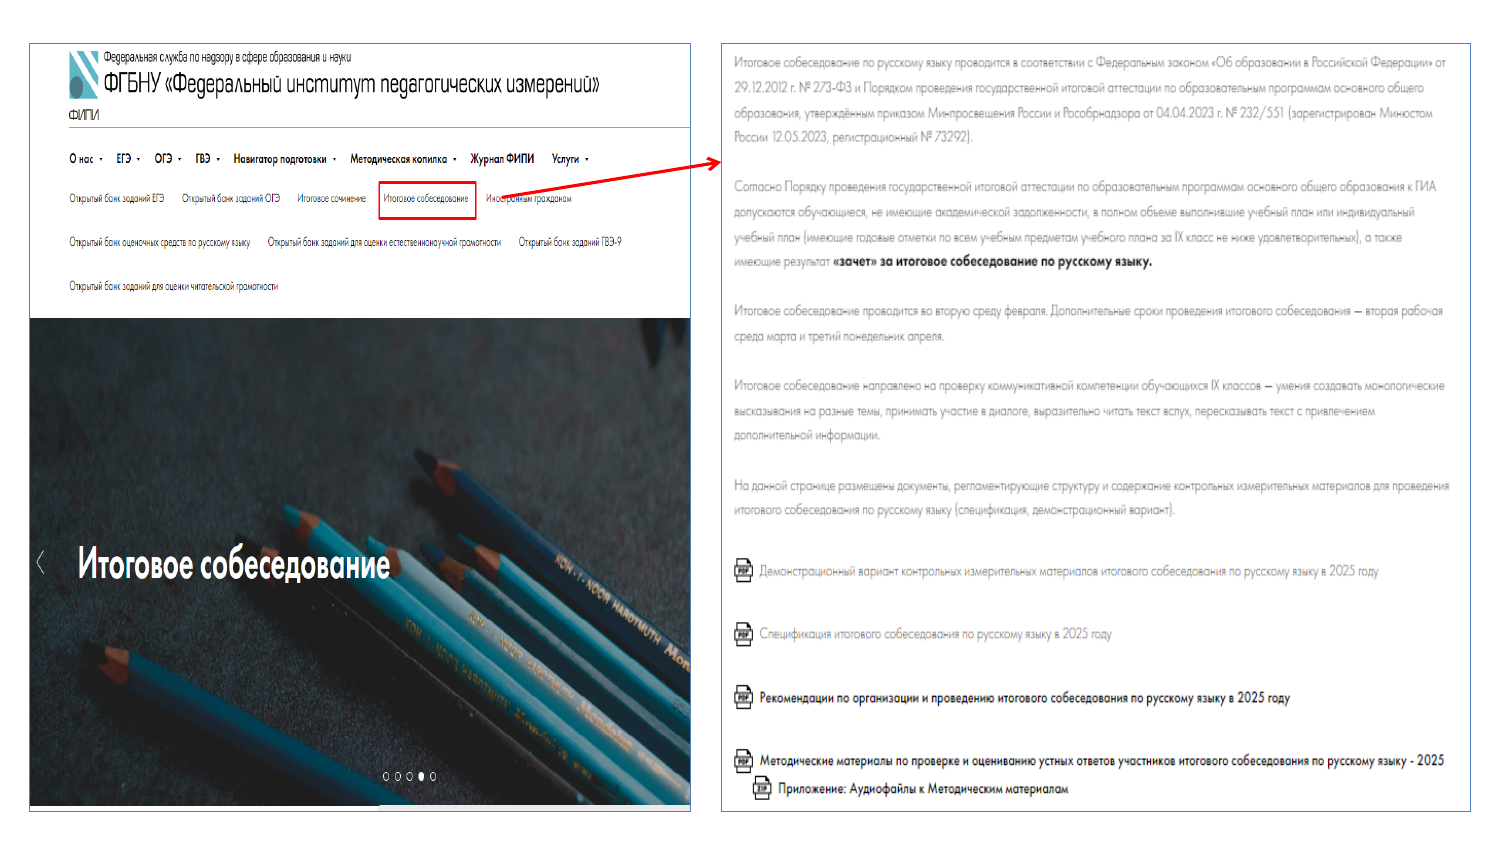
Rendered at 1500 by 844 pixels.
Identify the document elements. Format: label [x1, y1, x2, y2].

picture [721, 43, 1471, 812]
text_box [501, 161, 722, 198]
picture [29, 43, 692, 812]
